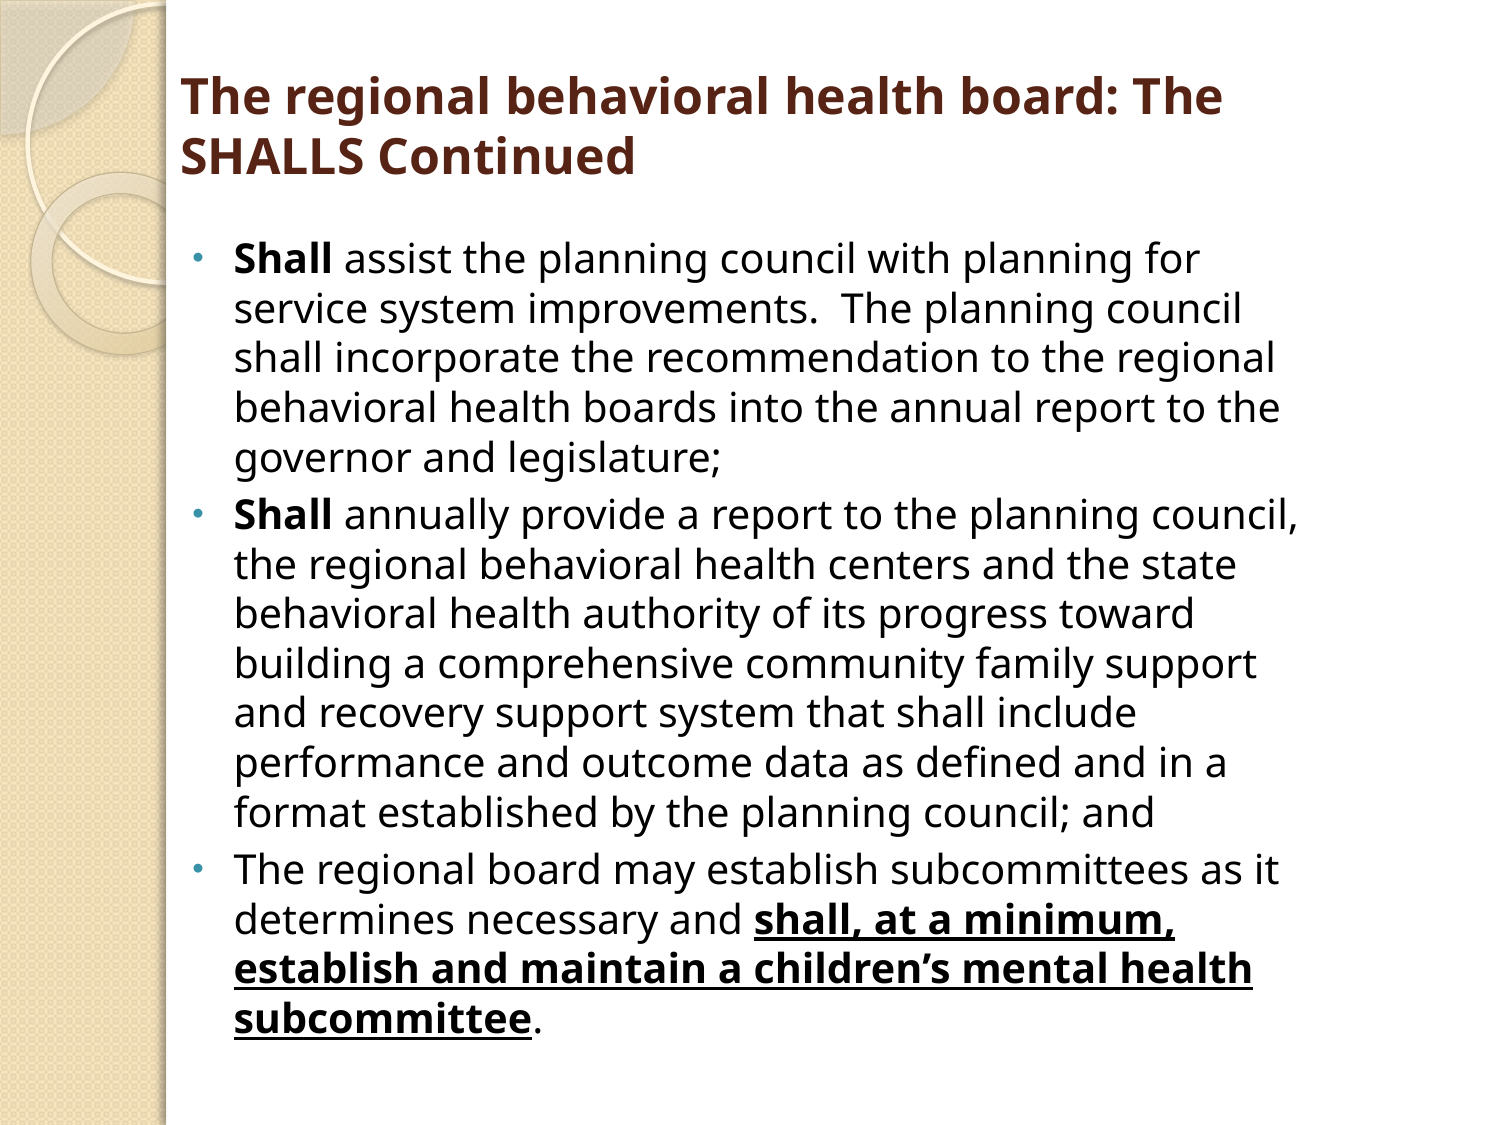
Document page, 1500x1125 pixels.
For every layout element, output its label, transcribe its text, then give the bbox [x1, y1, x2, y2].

list Shall assist the planning council with planning for service system improvements. The planning council shall incorporate the recommendation to the regional behavioral health boards into the annual report to the governor and legislature; Shall annually provide a report to the planning council, the regional behavioral health centers and the state behavioral health authority of its progress toward building a comprehensive community family support and recovery support system that shall include performance and outcome data as defined and in a format established by the planning council; and The regional board may establish subcommittees as it determines necessary and shall, at a minimum, establish and maintain a children’s mental health subcommittee. [165, 224, 1335, 1063]
title The regional behavioral health board: The SHALLS Continued [165, 50, 1335, 200]
